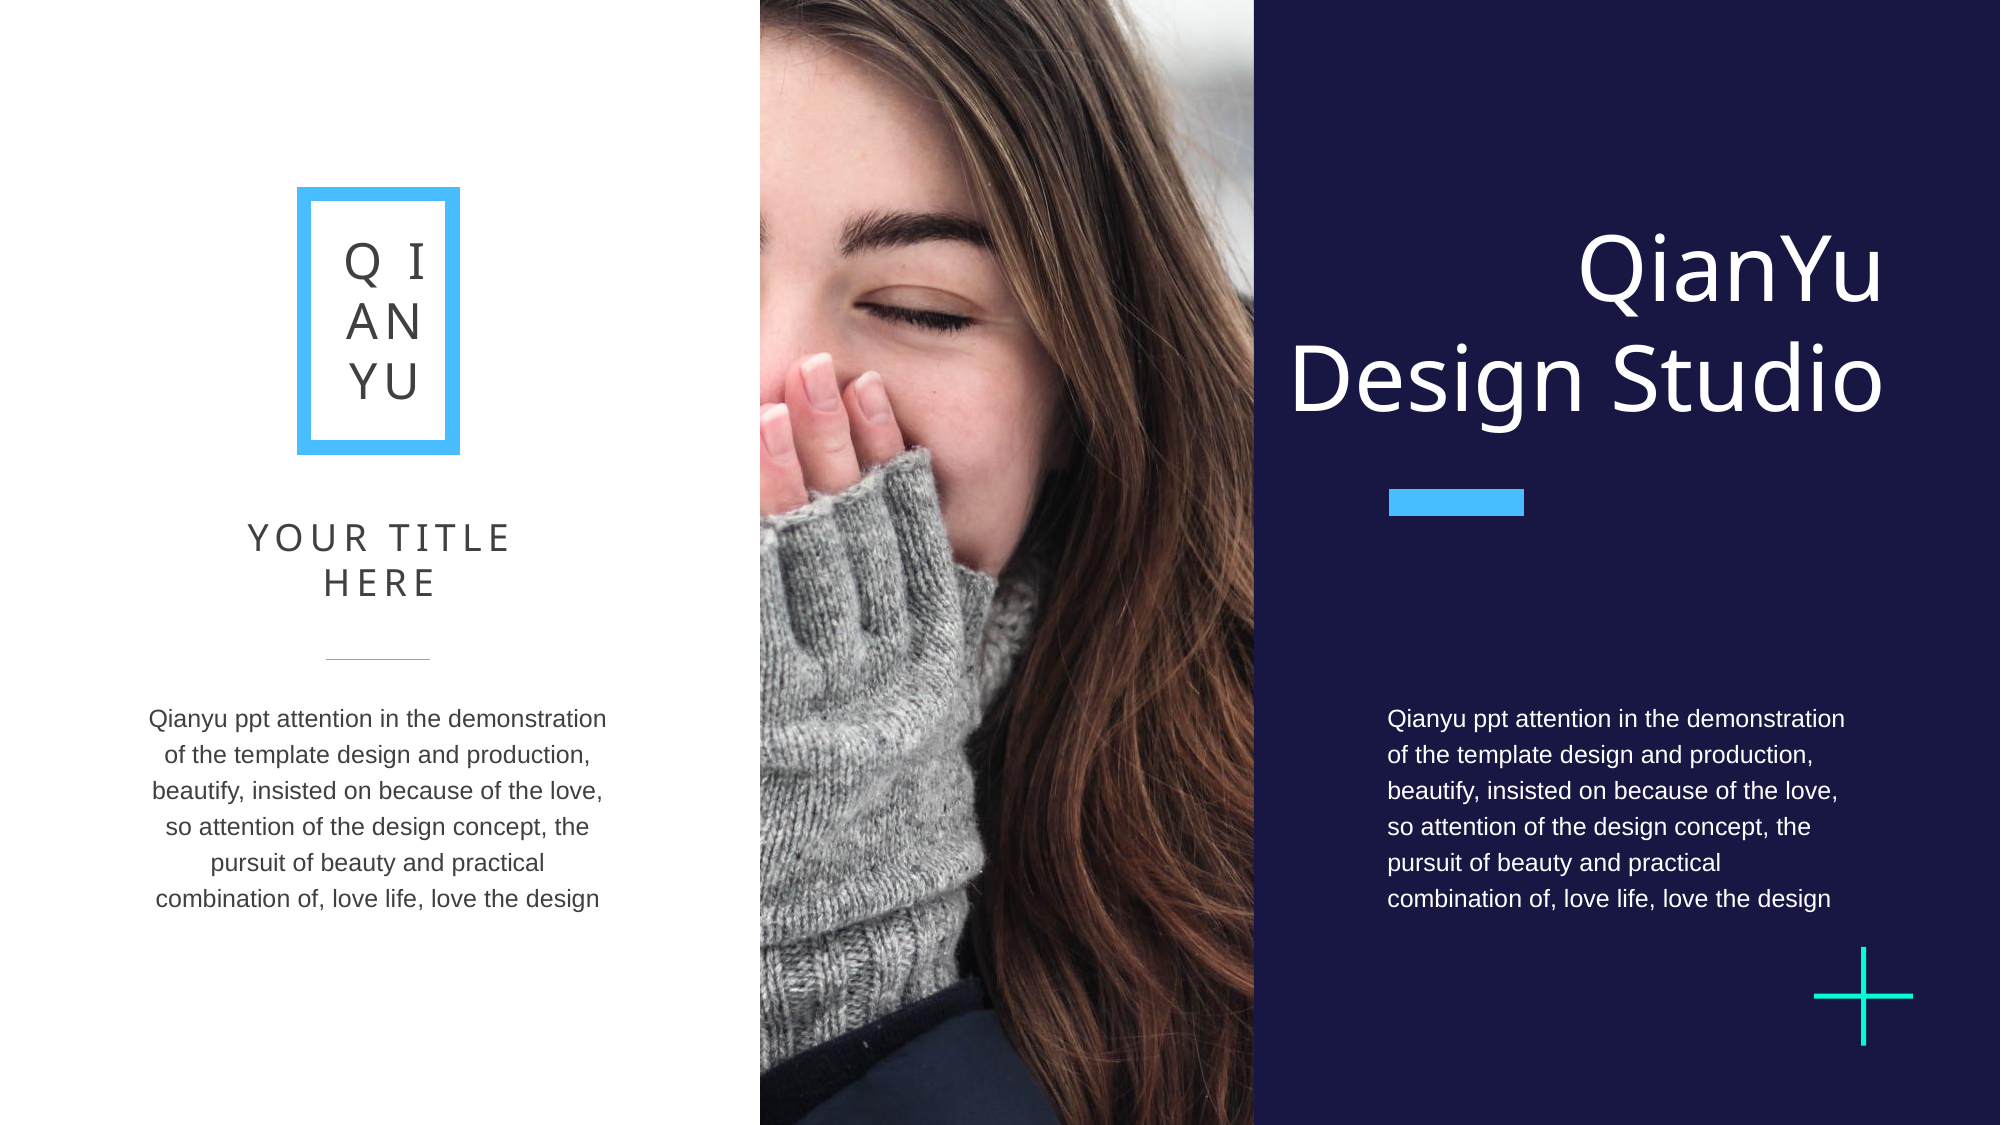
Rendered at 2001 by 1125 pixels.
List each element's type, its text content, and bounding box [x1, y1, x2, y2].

text_box [303, 193, 453, 449]
text_box YOUR TITLE HERE [232, 506, 524, 612]
text_box Qianyu ppt attention in the demonstration of the template design and production, beautify, insisted on because of the love, so attention of the design concept, the pursuit of beauty and practical combination of, love life, love the design [132, 689, 624, 920]
picture [760, 0, 2000, 1125]
